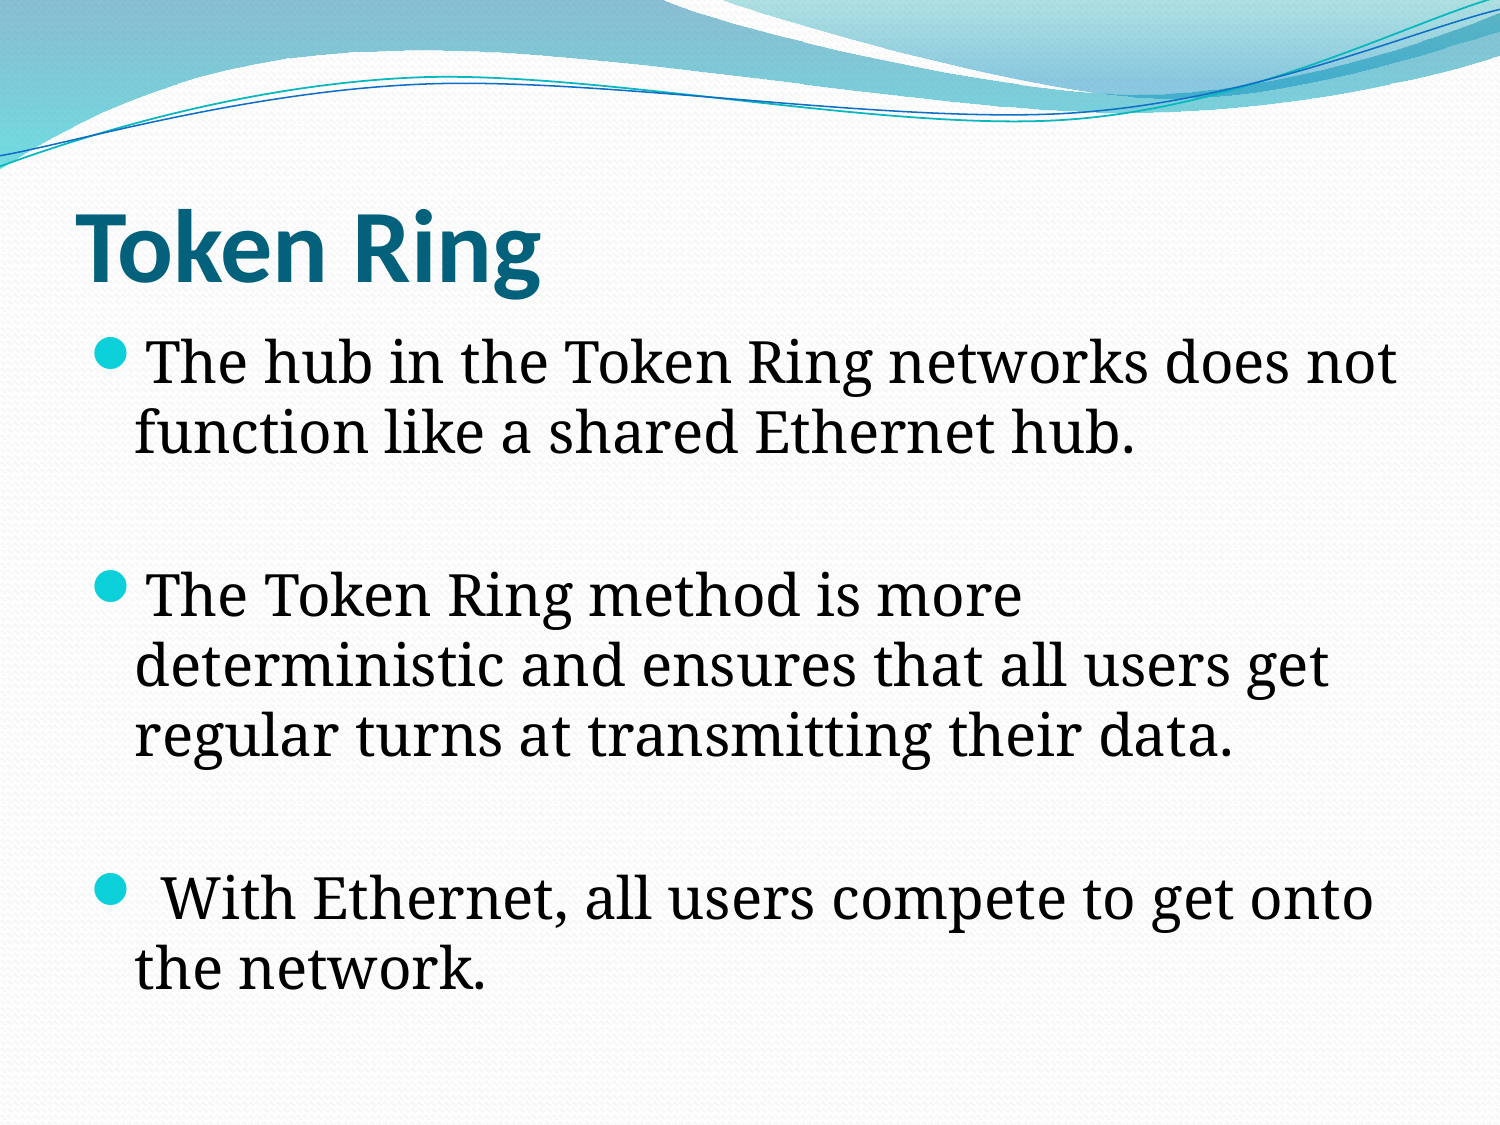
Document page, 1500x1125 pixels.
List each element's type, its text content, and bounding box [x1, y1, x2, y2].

title Token Ring [75, 115, 1425, 303]
list The hub in the Token Ring networks does not function like a shared Ethernet hub. The Token Ring method is more deterministic and ensures that all users get regular turns at transmitting their data. With Ethernet, all users compete to get onto the network. [75, 317, 1425, 1038]
